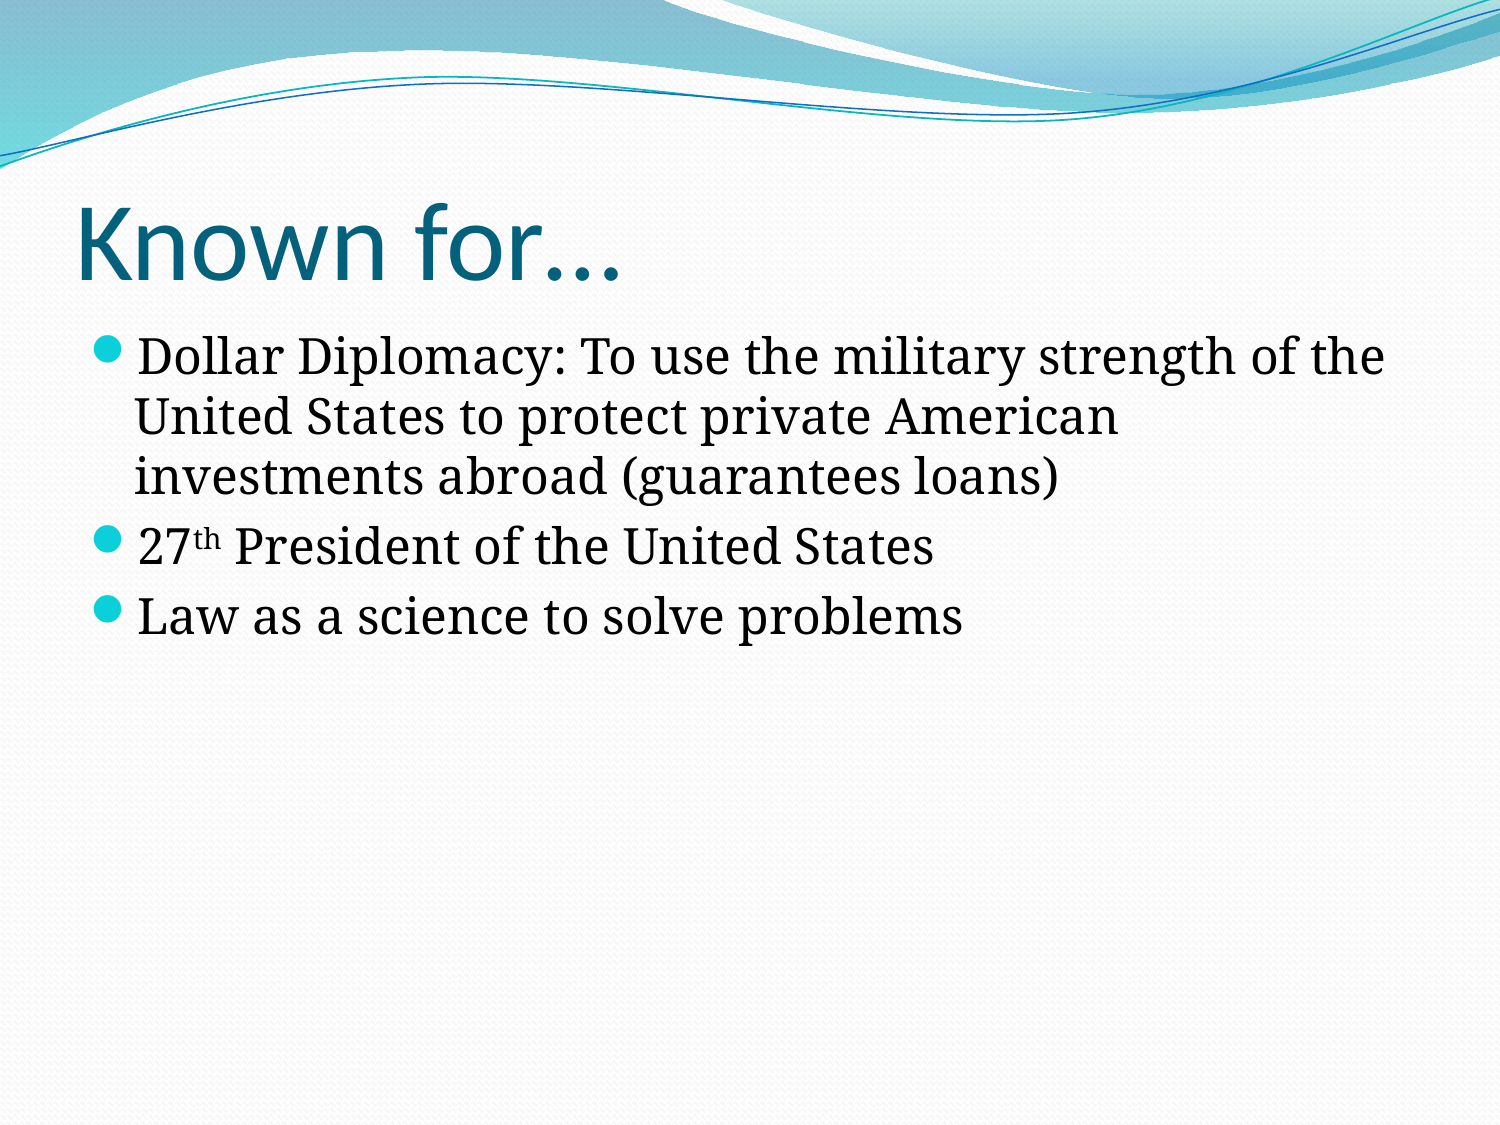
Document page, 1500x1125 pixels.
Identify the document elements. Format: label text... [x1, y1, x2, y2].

list Dollar Diplomacy: To use the military strength of the United States to protect private American investments abroad (guarantees loans) 27th President of the United States Law as a science to solve problems [75, 317, 1425, 1038]
title Known for… [75, 115, 1425, 303]
